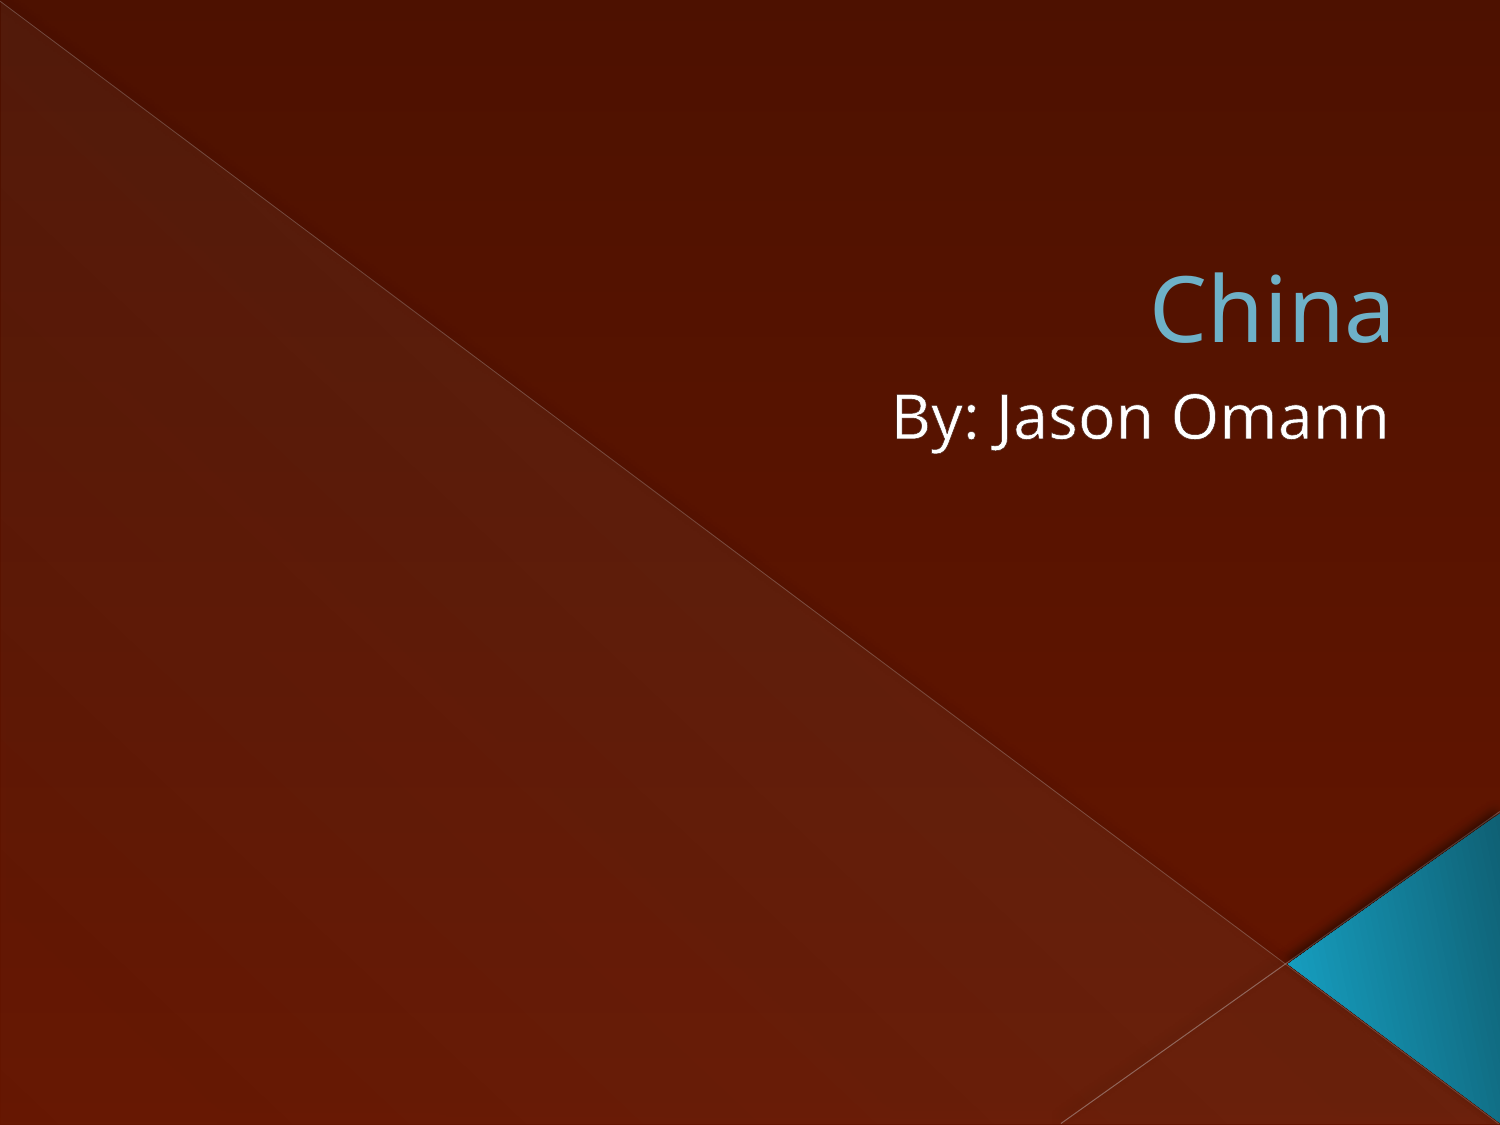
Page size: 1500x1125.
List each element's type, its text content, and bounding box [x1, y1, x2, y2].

subtitle By: Jason Omann [88, 369, 1412, 657]
title China [88, 127, 1412, 369]
